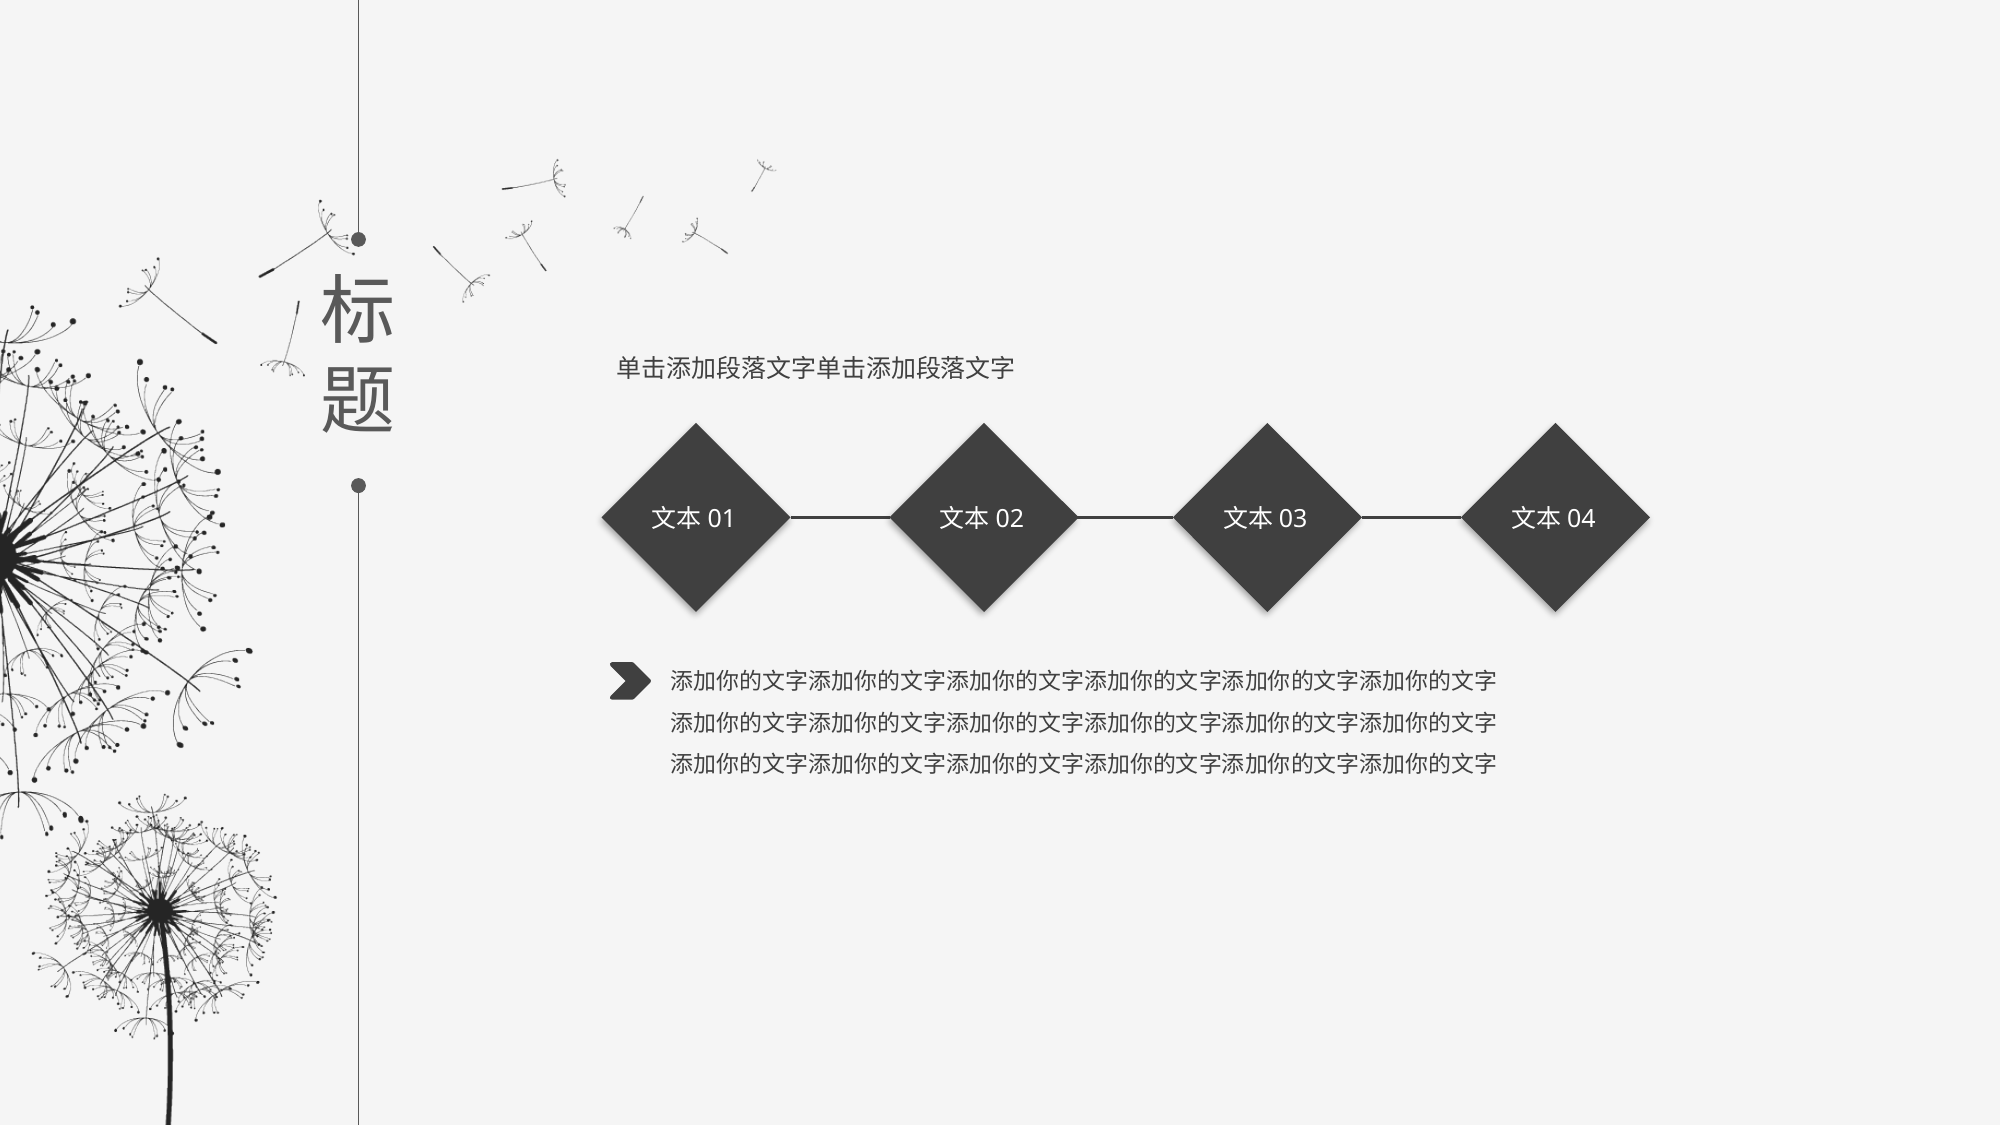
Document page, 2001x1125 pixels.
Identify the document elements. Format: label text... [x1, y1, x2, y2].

text_box 文本02 [924, 494, 1043, 540]
text_box 文本03 [1208, 494, 1327, 540]
text_box [889, 422, 1079, 613]
text_box 文本04 [1496, 494, 1615, 540]
text_box 单击添加段落文字单击添加段落文字 [819, 339, 1145, 391]
text_box [1173, 422, 1362, 613]
text_box 添加你的文字添加你的文字添加你的文字添加你的文字添加你的文字添加你的文字 添加你的文字添加你的文字添加你的文字添加你的文字添加你的文字添加你的文字 添加你的文字添加你的文字添加你的文字添加你的文字添加你的文字添加你的文字 [819, 645, 1700, 785]
text_box [1461, 422, 1651, 613]
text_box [0, 0, 815, 1125]
